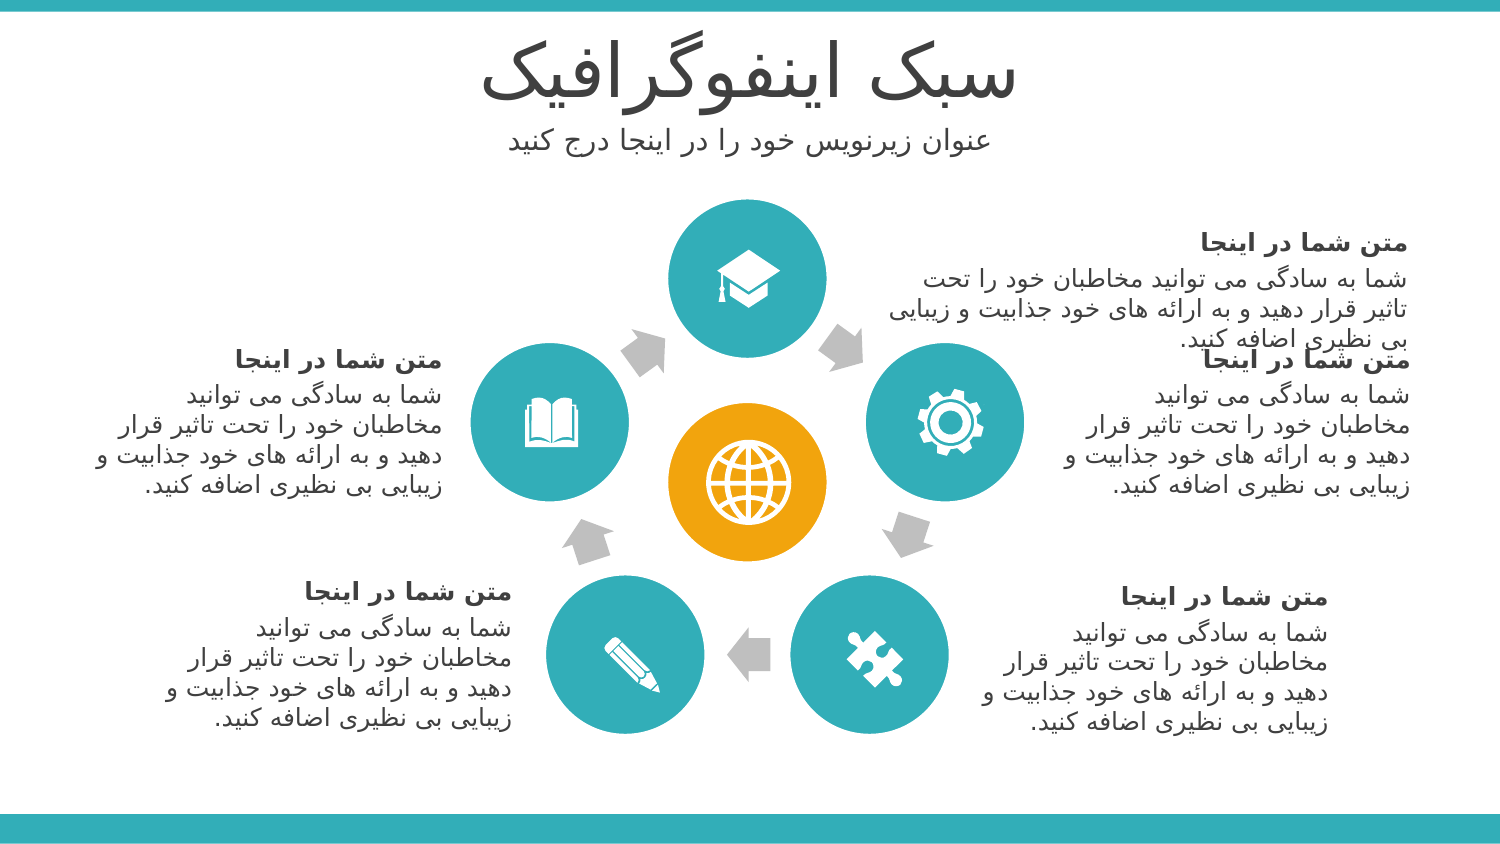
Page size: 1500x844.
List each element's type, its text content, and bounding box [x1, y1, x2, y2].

text_box [844, 628, 906, 690]
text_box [962, 572, 1344, 715]
text_box [664, 195, 831, 362]
text_box [818, 323, 863, 372]
list عنوان زیرنویس خود را در اینجا درج کنید [0, 114, 1500, 162]
text_box [881, 511, 934, 558]
list سبک اینفوگرافیک [0, 20, 1500, 114]
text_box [76, 335, 459, 478]
text_box [620, 329, 666, 378]
text_box [466, 338, 634, 506]
text_box [786, 571, 953, 738]
text_box [861, 339, 1029, 506]
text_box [1044, 335, 1427, 478]
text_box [145, 568, 528, 711]
text_box [704, 437, 794, 527]
text_box [602, 635, 662, 695]
text_box [561, 519, 614, 566]
text_box [523, 395, 581, 450]
text_box [715, 247, 783, 310]
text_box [868, 219, 1424, 332]
text_box [541, 571, 709, 738]
text_box [726, 627, 771, 683]
text_box [915, 386, 987, 458]
text_box [664, 398, 831, 566]
